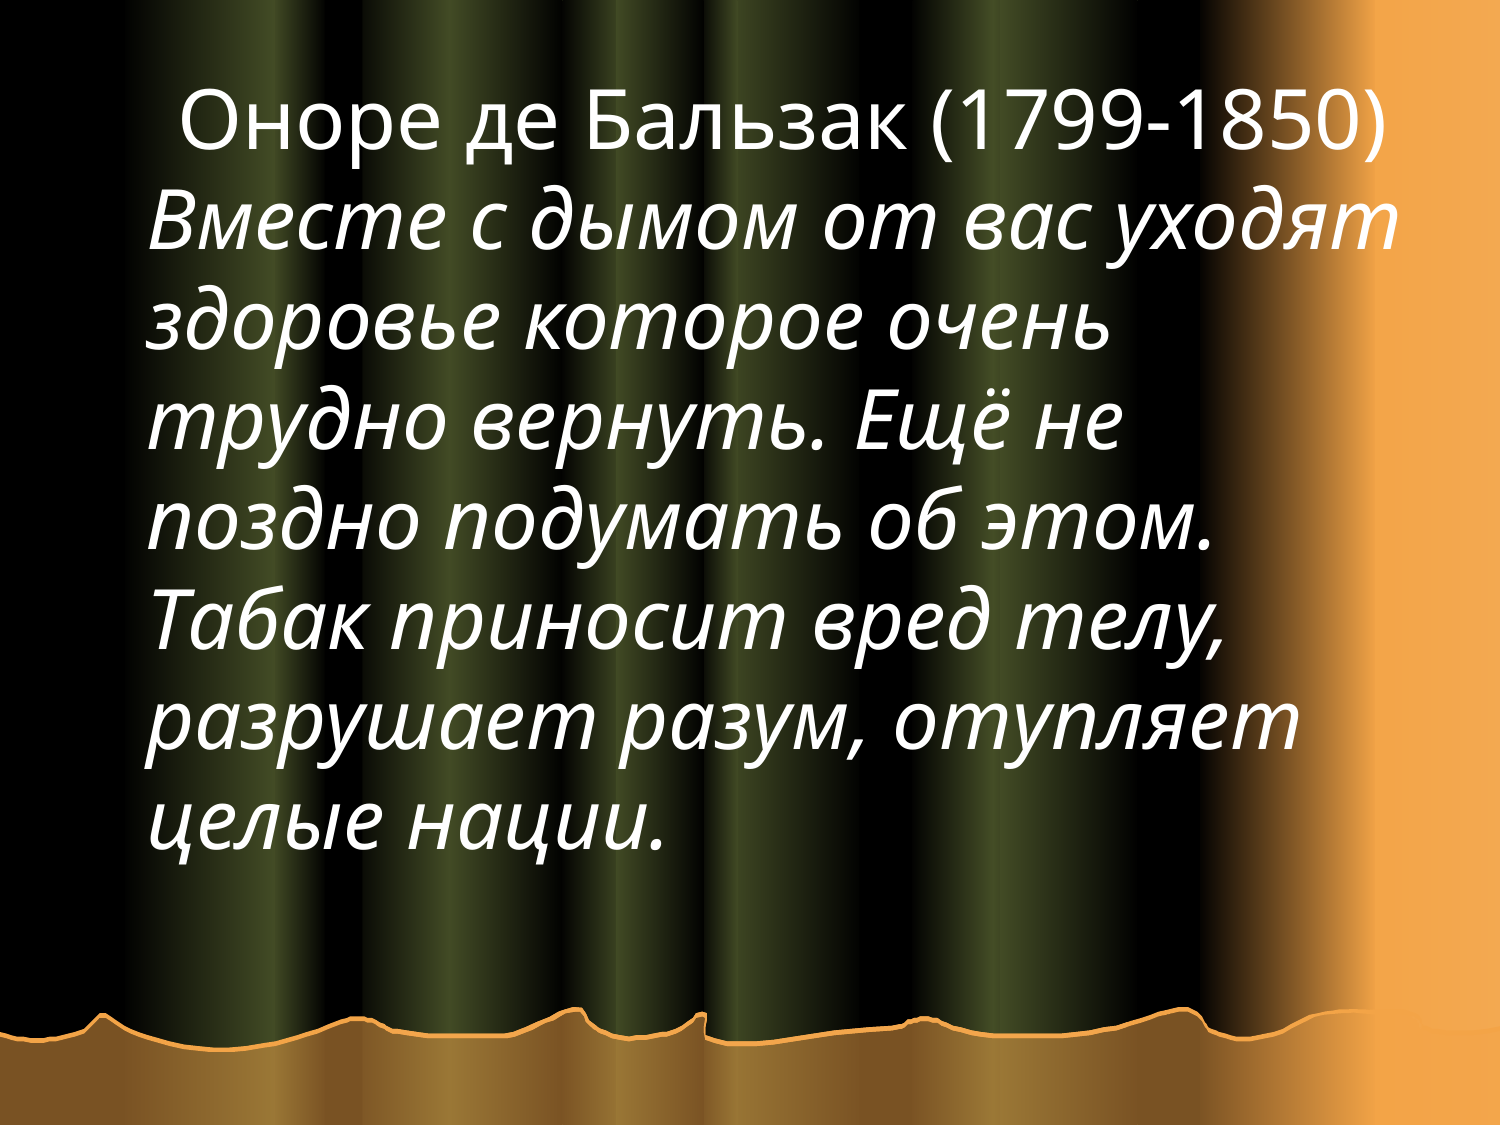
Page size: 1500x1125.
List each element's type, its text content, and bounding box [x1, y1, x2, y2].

list Оноре де Бальзак (1799-1850) Вместе с дымом от вас уходят здоровье которое очень трудно вернуть. Ещё не поздно подумать об этом. Табак приносит вред телу, разрушает разум, отупляет целые нации. [74, 58, 1426, 1006]
